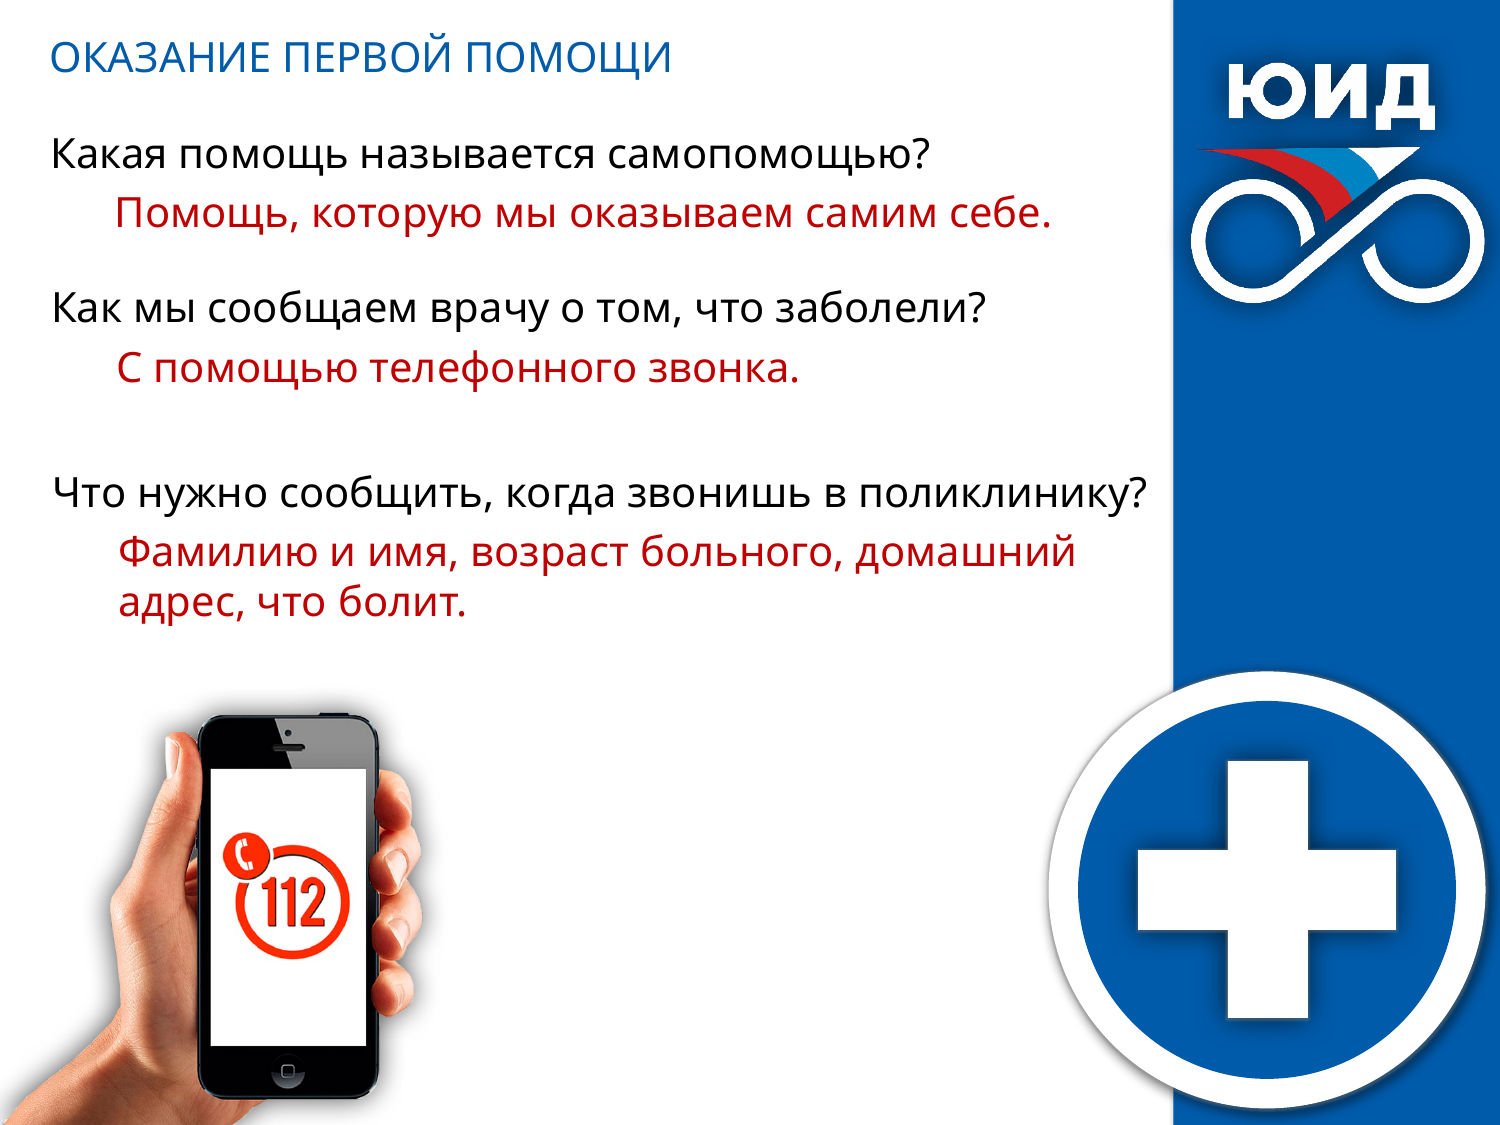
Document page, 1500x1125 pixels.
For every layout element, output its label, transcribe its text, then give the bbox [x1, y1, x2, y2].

text_box Помощь, которую мы оказываем самим себе. [99, 178, 1048, 244]
text_box Что нужно сообщить, когда звонишь в поликлинику? [37, 458, 1048, 523]
text_box Фамилию и имя, возраст больного, домашний адрес, что болит. [103, 517, 1048, 633]
text_box Какая помощь называется самопомощью? [35, 119, 1048, 184]
text_box С помощью телефонного звонка. [101, 333, 1048, 398]
picture [0, 700, 433, 1125]
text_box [1048, 0, 1500, 1125]
text_box Как мы сообщаем врачу о том, что заболели? [36, 273, 1048, 339]
text_box ОКАЗАНИЕ ПЕРВОЙ ПОМОЩИ [35, 23, 1048, 89]
